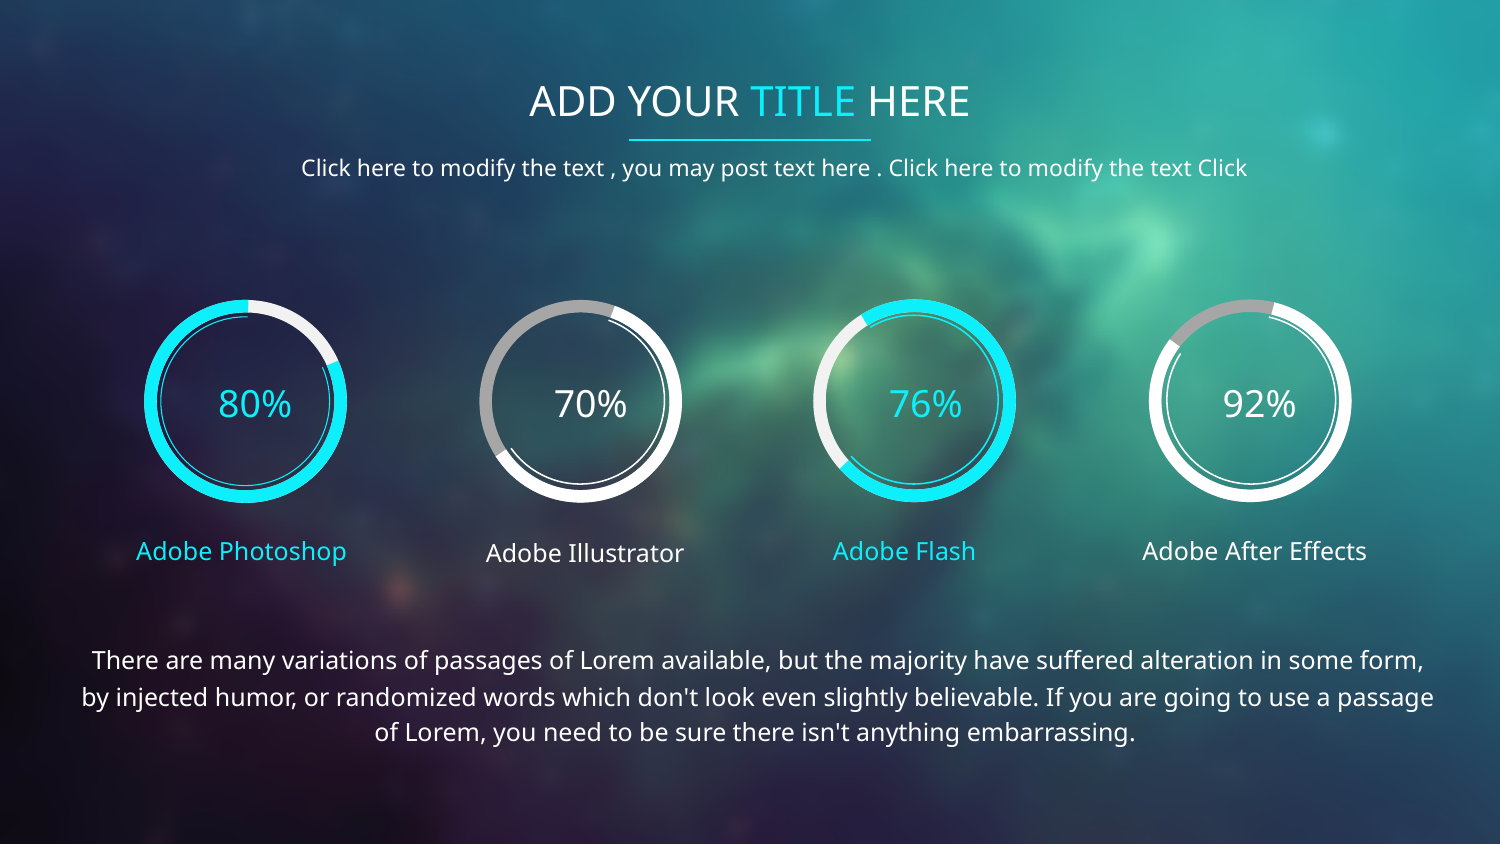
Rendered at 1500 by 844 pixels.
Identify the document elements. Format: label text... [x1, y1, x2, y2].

text_box Adobe Illustrator [444, 530, 726, 576]
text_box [1154, 305, 1346, 497]
text_box There are many variations of passages of Lorem available, but the majority have suffered alteration in some form, by injected humor, or randomized words which don't look even slightly believable. If you are going to use a passage of Lorem, you need to be sure there isn't anything embarrassing. [62, 631, 1456, 770]
picture [0, 0, 1500, 844]
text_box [150, 305, 341, 497]
text_box Adobe After Effects [1102, 528, 1408, 573]
text_box Adobe Photoshop [105, 528, 372, 573]
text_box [485, 305, 676, 497]
text_box Adobe Flash [792, 528, 1017, 573]
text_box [819, 305, 1010, 497]
